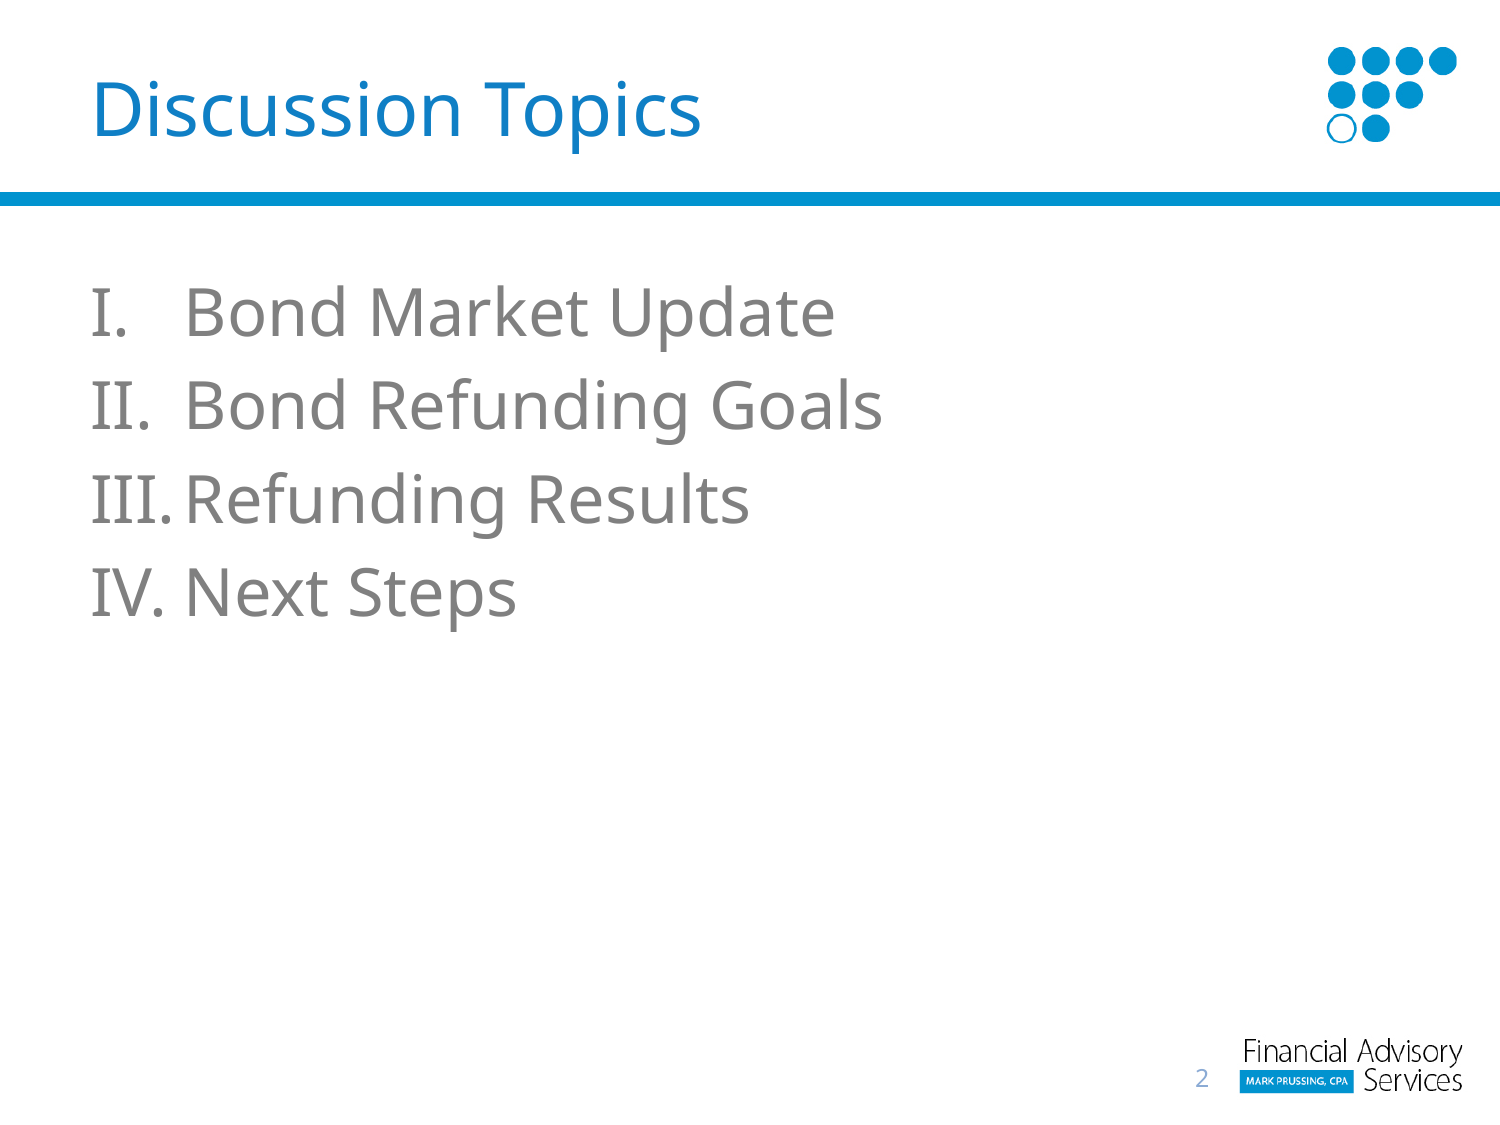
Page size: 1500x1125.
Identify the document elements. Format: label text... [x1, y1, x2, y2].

title Discussion Topics [75, 12, 1319, 200]
list Bond Market Update Bond Refunding Goals Refunding Results Next Steps [75, 262, 1425, 1005]
picture [0, 0, 1500, 191]
picture [0, 207, 1500, 1125]
slide_number 2 [874, 1049, 1225, 1110]
